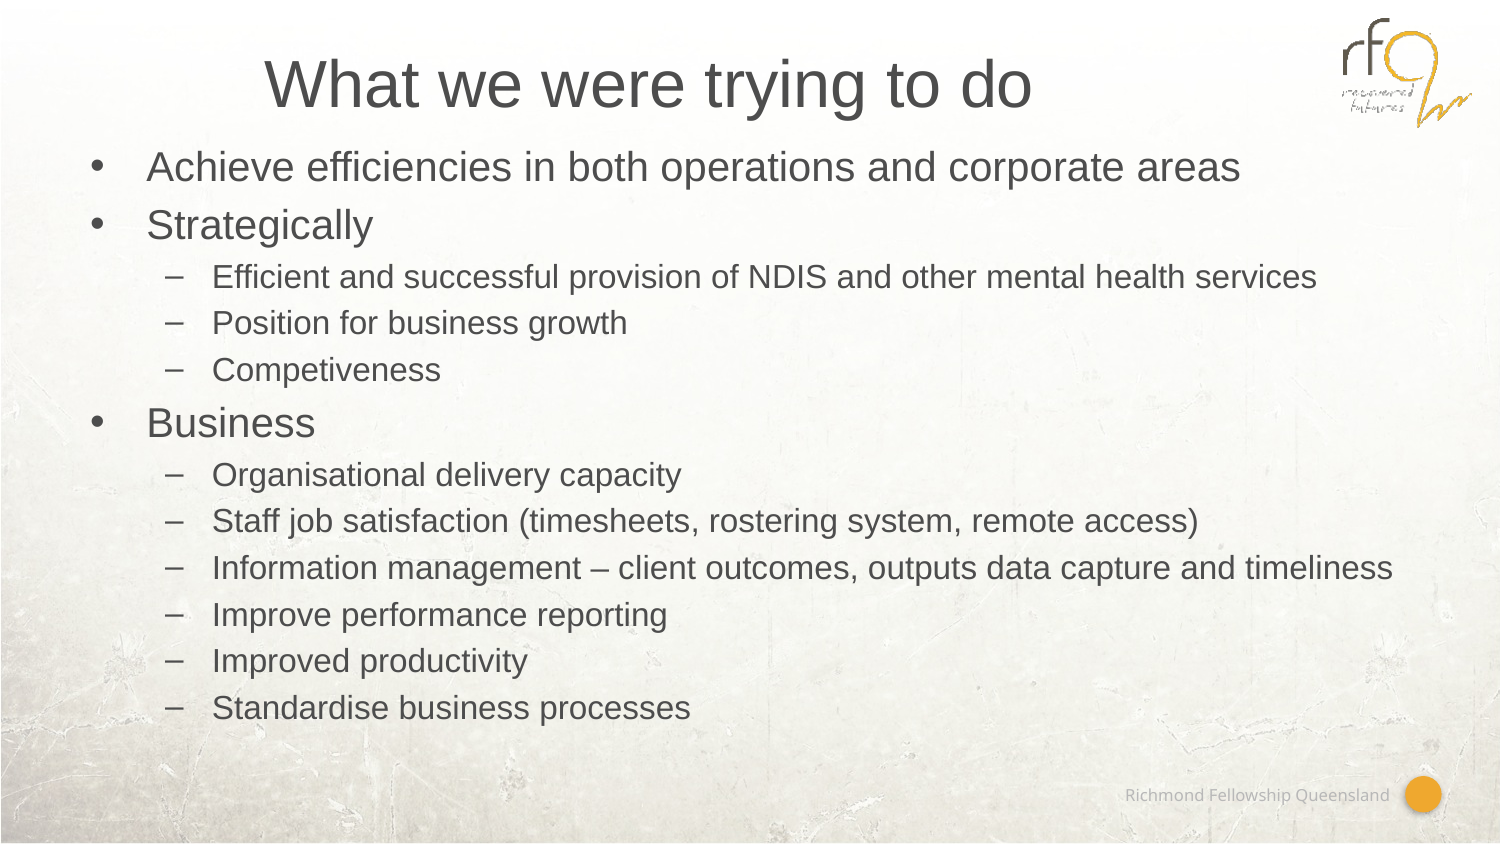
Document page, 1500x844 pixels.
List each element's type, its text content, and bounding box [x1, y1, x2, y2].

list Achieve efficiencies in both operations and corporate areas Strategically Efficient and successful provision of NDIS and other mental health services Position for business growth Competiveness Business Organisational delivery capacity Staff job satisfaction (timesheets, rostering system, remote access) Information management – client outcomes, outputs data capture and timeliness Improve performance reporting Improved productivity Standardise business processes [74, 132, 1426, 754]
picture [0, 0, 1500, 844]
title What we were trying to do [225, 33, 1074, 132]
